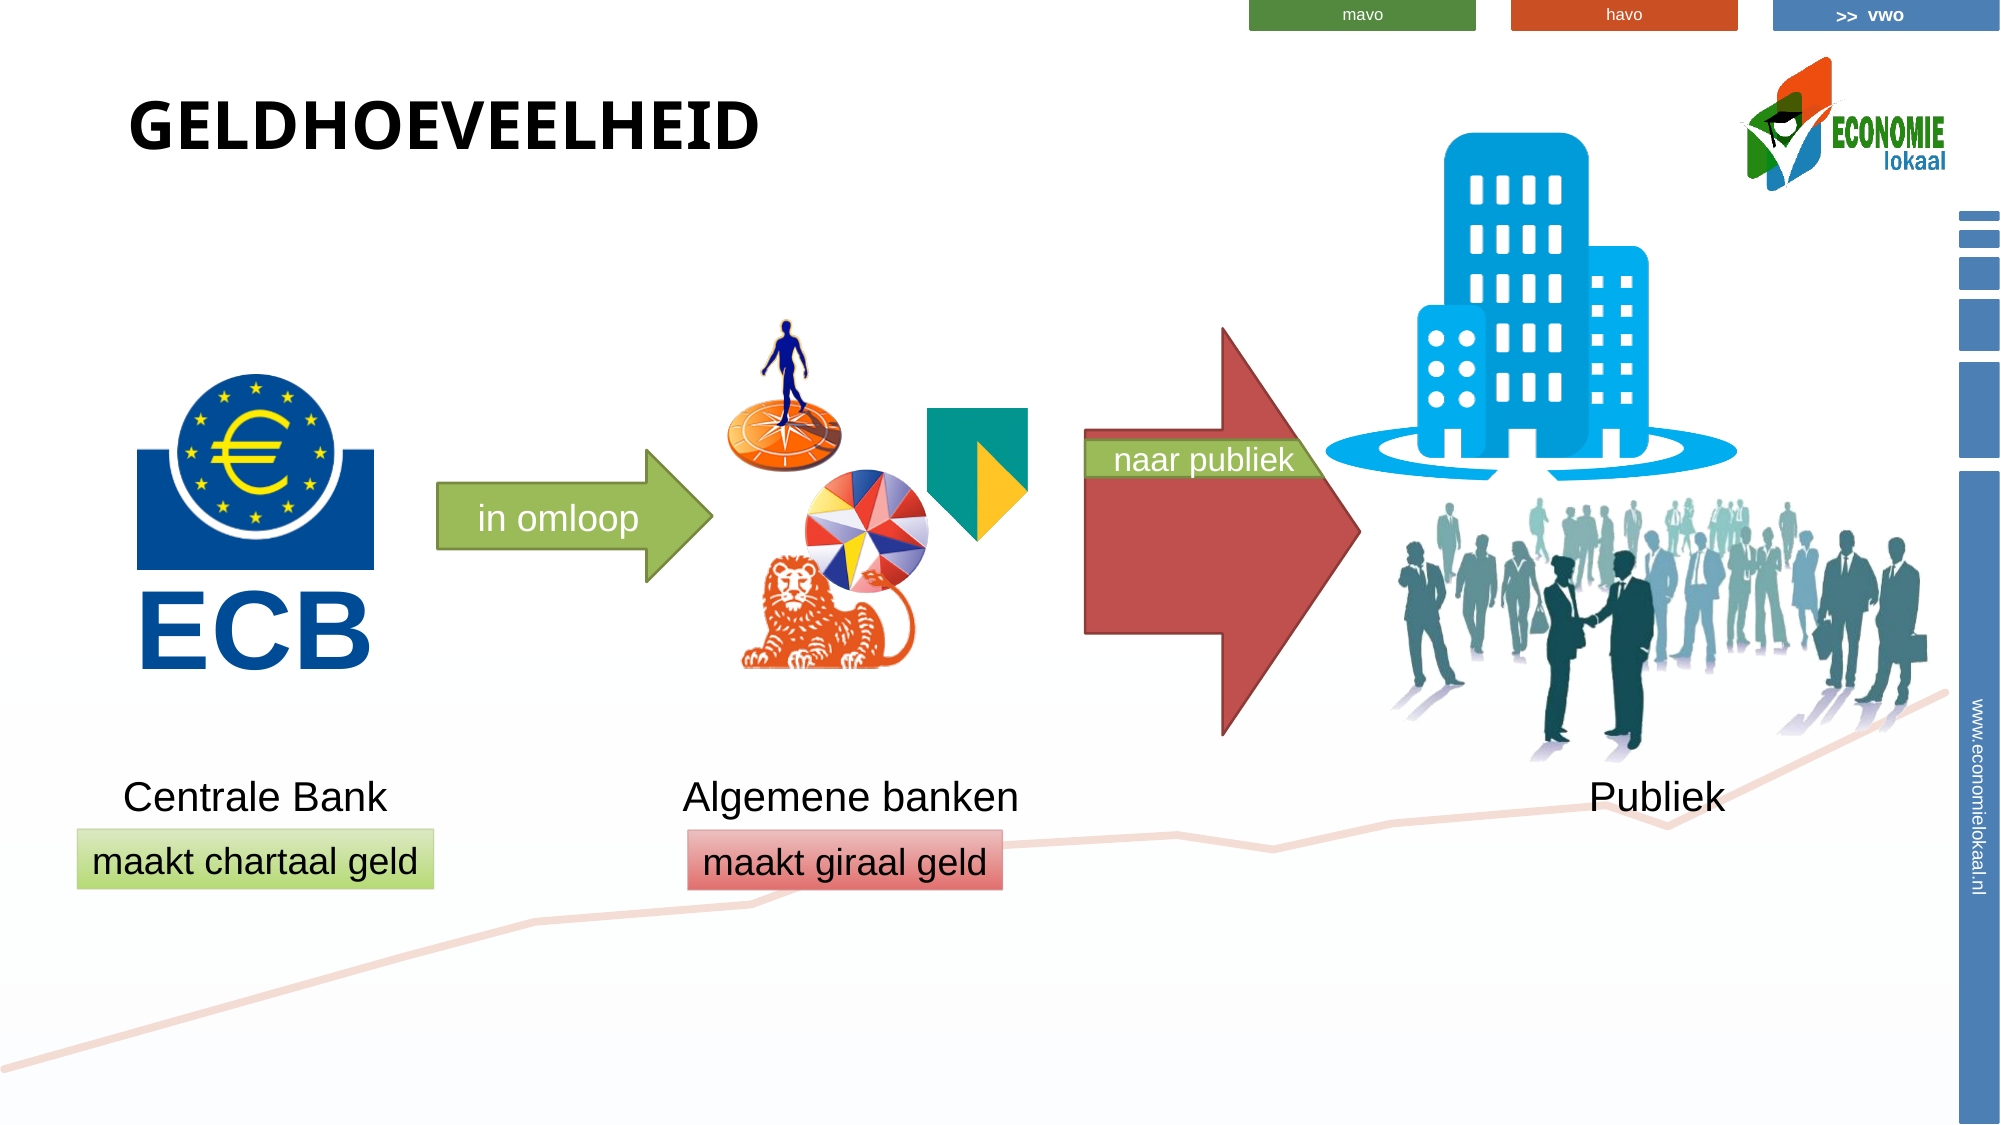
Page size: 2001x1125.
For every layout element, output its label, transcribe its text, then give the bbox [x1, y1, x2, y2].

picture [1496, 275, 1509, 302]
picture [1523, 324, 1535, 352]
picture [720, 306, 1037, 678]
picture [1592, 277, 1603, 287]
picture [1549, 226, 1561, 253]
picture [1549, 275, 1561, 302]
picture [1470, 176, 1483, 204]
picture [1549, 373, 1561, 401]
picture [1496, 226, 1509, 253]
picture [1592, 335, 1603, 345]
picture [1459, 331, 1475, 346]
picture [1549, 324, 1561, 352]
picture [1621, 306, 1632, 316]
text_box maakt chartaal geld [77, 828, 434, 890]
picture [1523, 226, 1535, 253]
picture [1523, 373, 1535, 401]
picture [1459, 362, 1475, 376]
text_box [118, 374, 393, 702]
text_box Algemene banken [668, 762, 1035, 828]
picture [1621, 335, 1632, 345]
picture [1429, 392, 1444, 407]
text_box Publiek [1574, 796, 1741, 828]
picture [1470, 275, 1483, 302]
picture [1429, 362, 1444, 376]
picture [1301, 57, 1946, 796]
picture [1621, 364, 1632, 374]
picture [1470, 226, 1483, 253]
picture [1523, 176, 1535, 204]
text_box in omloop [436, 448, 714, 584]
picture [1496, 176, 1509, 204]
picture [1429, 331, 1444, 346]
picture [1549, 176, 1561, 204]
picture [1621, 393, 1632, 403]
picture [1496, 373, 1509, 401]
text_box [1084, 328, 1361, 736]
picture [1592, 393, 1603, 403]
title geldhoeveelheid [112, 74, 1616, 208]
picture [1496, 324, 1509, 352]
picture [1592, 306, 1603, 316]
picture [1459, 392, 1475, 407]
text_box Centrale Bank [108, 762, 403, 828]
picture [1621, 277, 1632, 287]
text_box maakt giraal geld [687, 829, 1003, 891]
picture [1523, 275, 1535, 302]
picture [1592, 364, 1603, 374]
